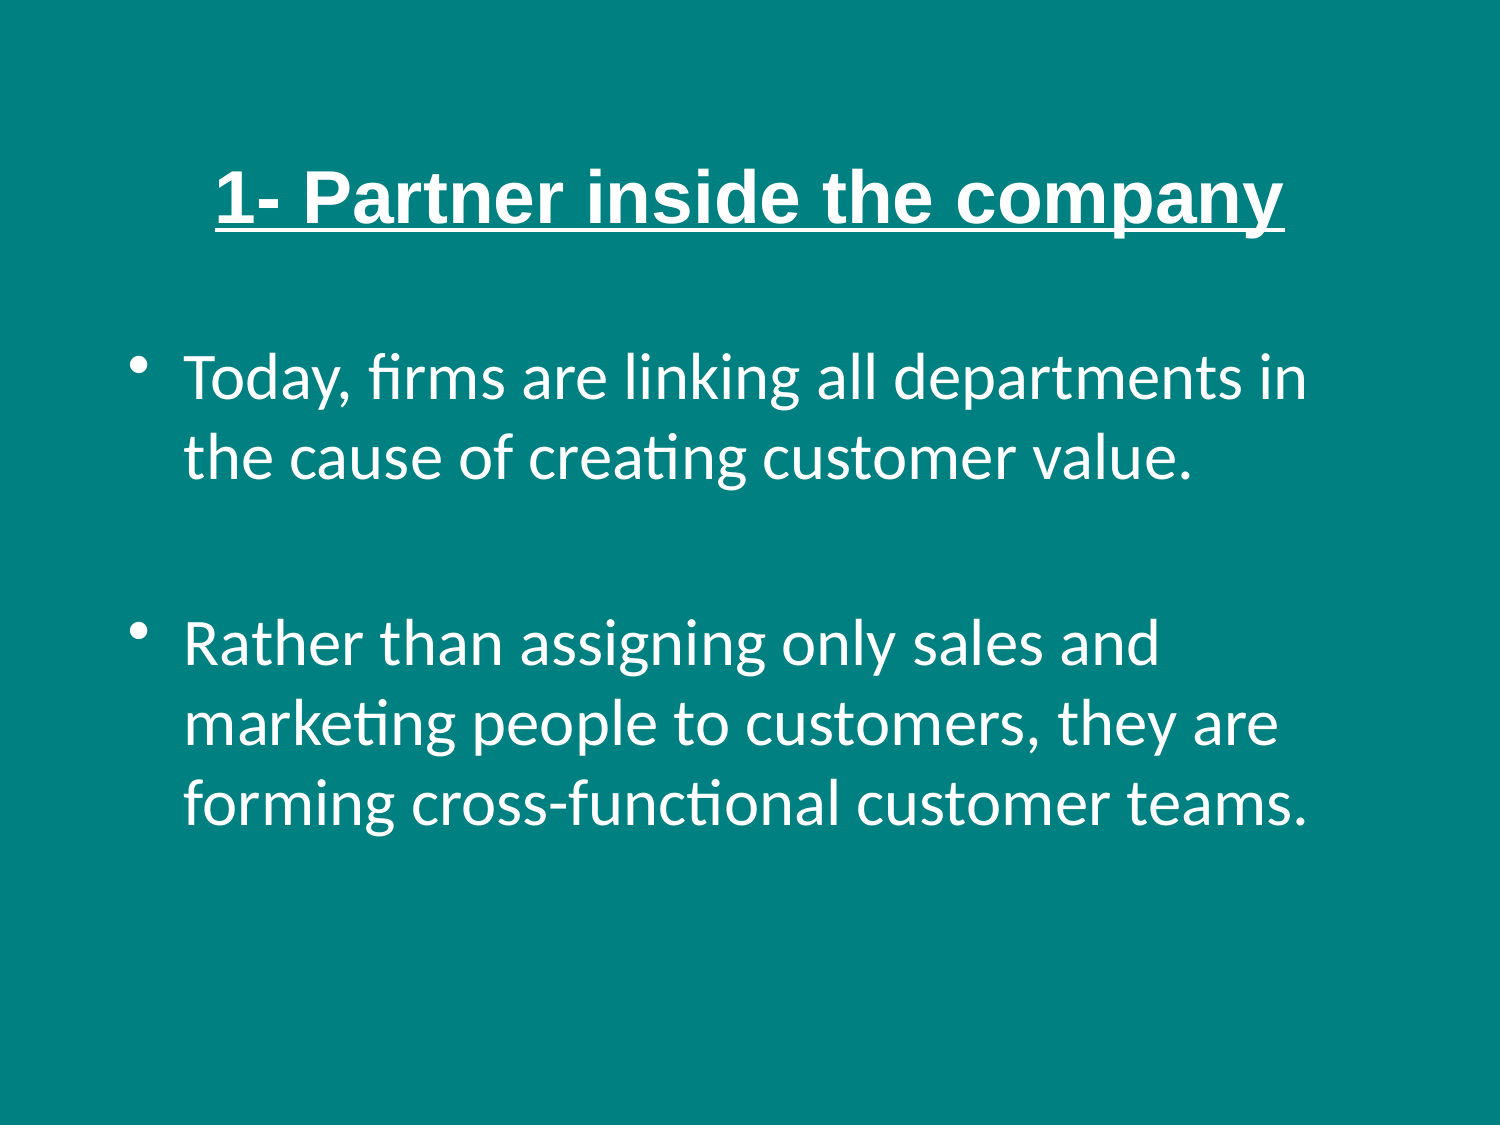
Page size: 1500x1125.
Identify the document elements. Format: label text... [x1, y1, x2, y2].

list Today, firms are linking all departments in the cause of creating customer value. Rather than assigning only sales and marketing people to customers, they are forming cross-functional customer teams. [112, 324, 1388, 1001]
title 1- Partner inside the company [112, 99, 1388, 288]
